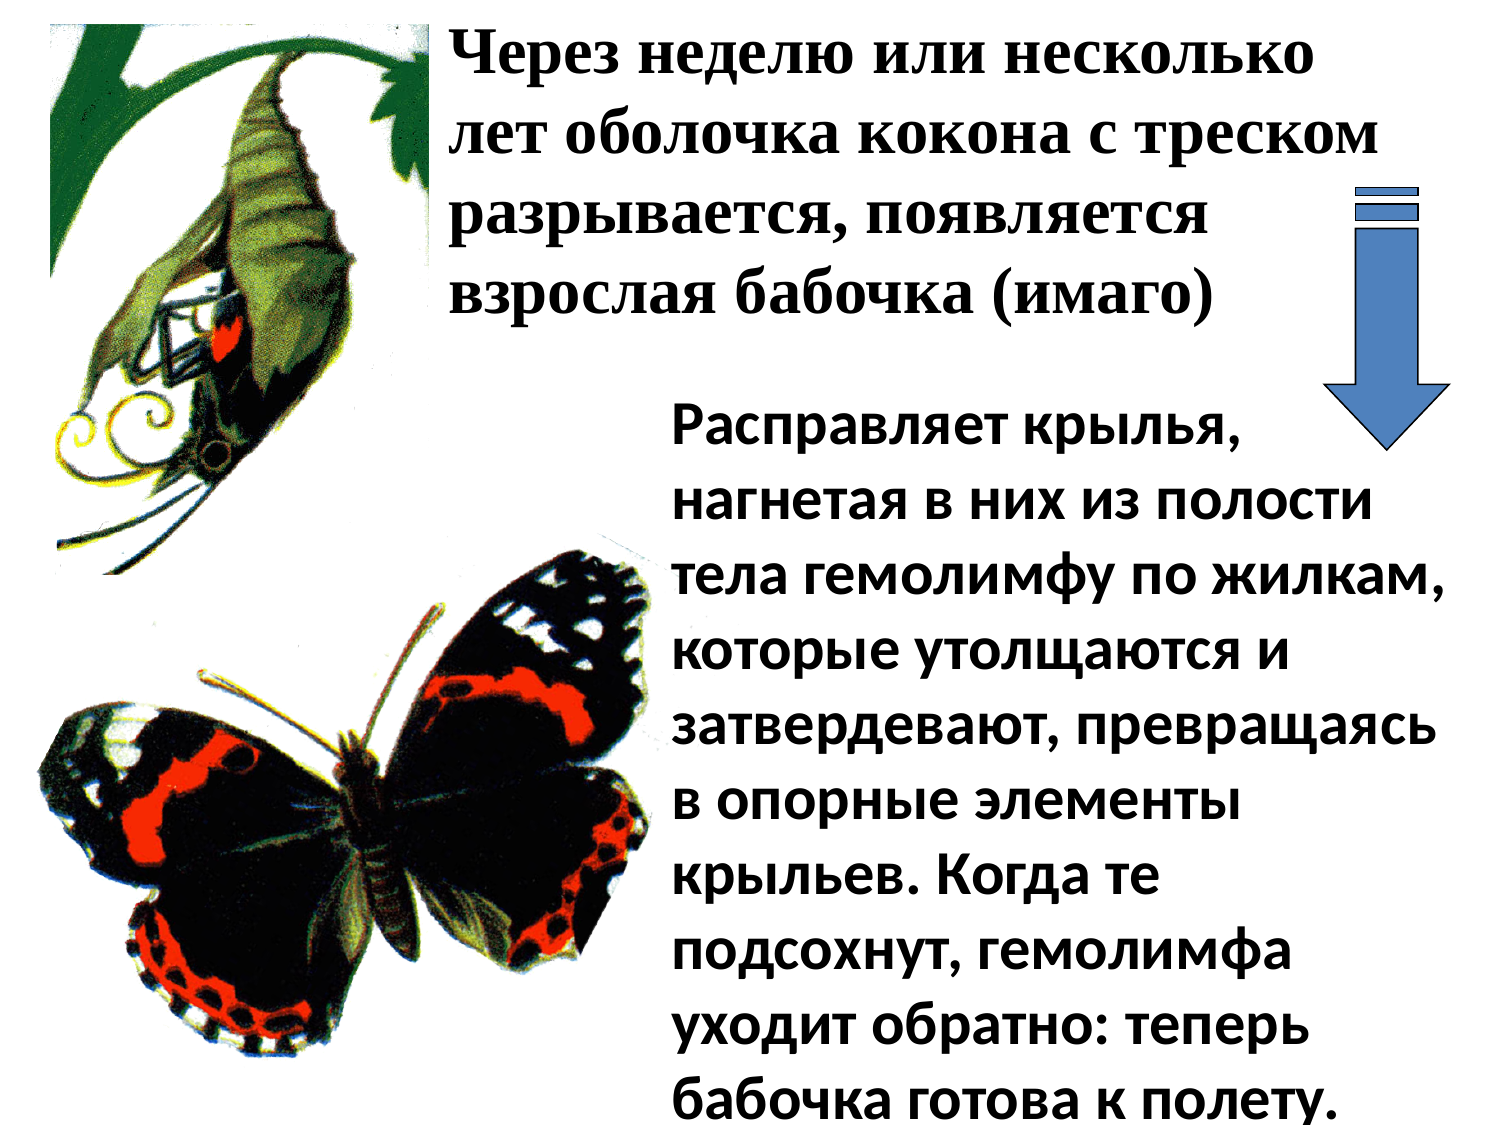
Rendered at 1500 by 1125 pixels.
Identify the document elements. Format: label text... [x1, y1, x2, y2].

picture [0, 24, 656, 1125]
text_box [1324, 228, 1450, 451]
text_box Расправляет крылья, нагнетая в них из полости тела гемолимфу по жилкам, которые утолщаются и затвердевают, превращаясь в опорные элементы крыльев. Когда те подсохнут, гемолимфа уходит обратно: теперь бабочка готова к полету. [656, 374, 1477, 1125]
text_box [1355, 187, 1418, 196]
text_box Через неделю или несколько лет оболочка кокона с треском разрывается, появляется взрослая бабочка (имаго) [433, 0, 1409, 335]
text_box [1355, 203, 1418, 221]
